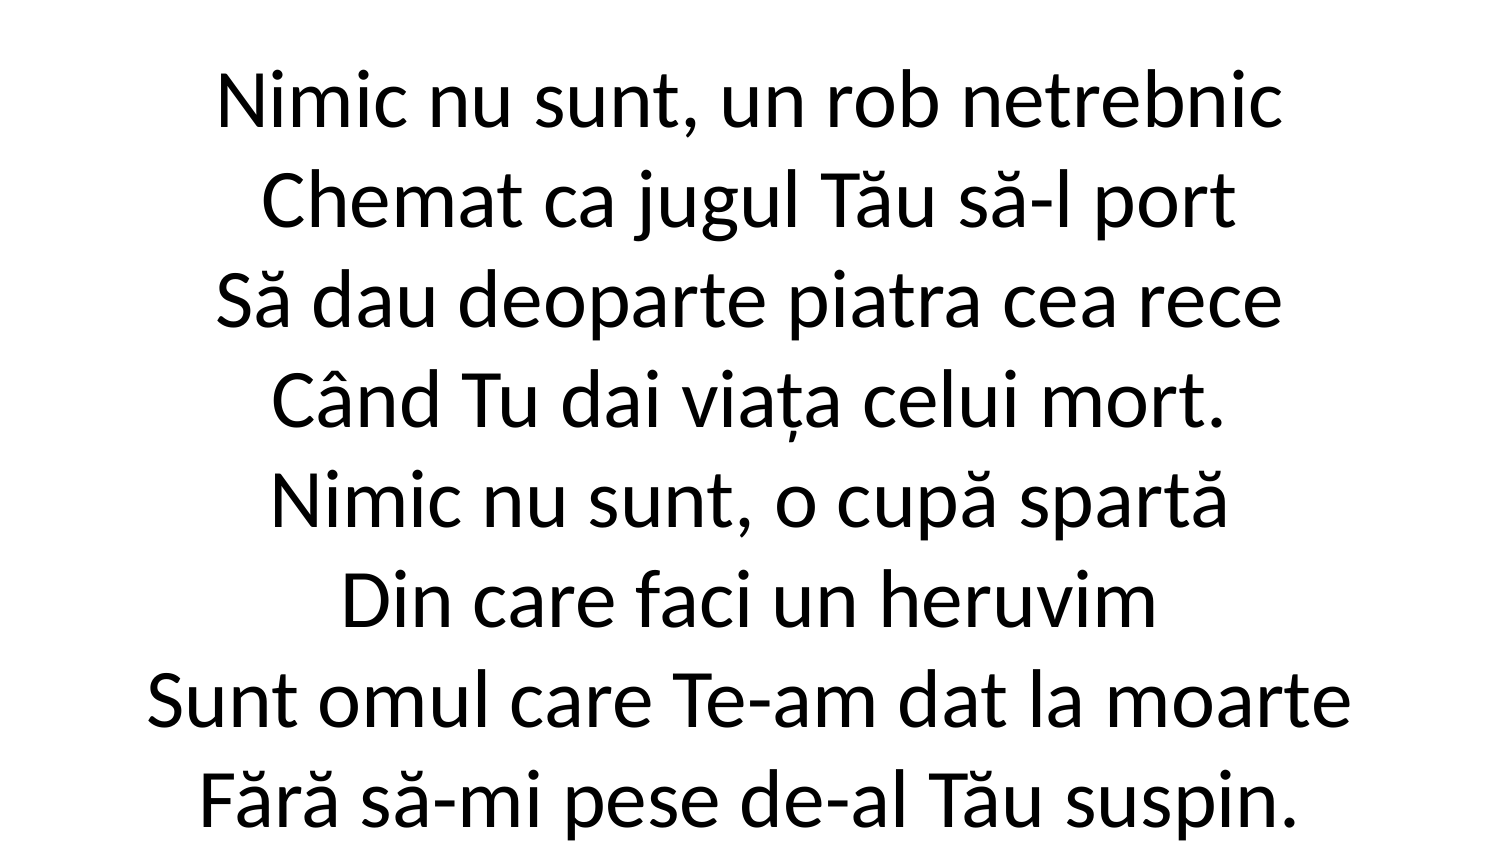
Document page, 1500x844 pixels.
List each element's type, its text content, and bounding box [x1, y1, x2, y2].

text_box Nimic nu sunt, un rob netrebnic Chemat ca jugul Tău să-l port Să dau deoparte piatra cea rece Când Tu dai viața celui mort. Nimic nu sunt, o cupă spartă Din care faci un heruvim Sunt omul care Te-am dat la moarte Fără să-mi pese de-al Tău suspin. [131, 0, 1369, 844]
